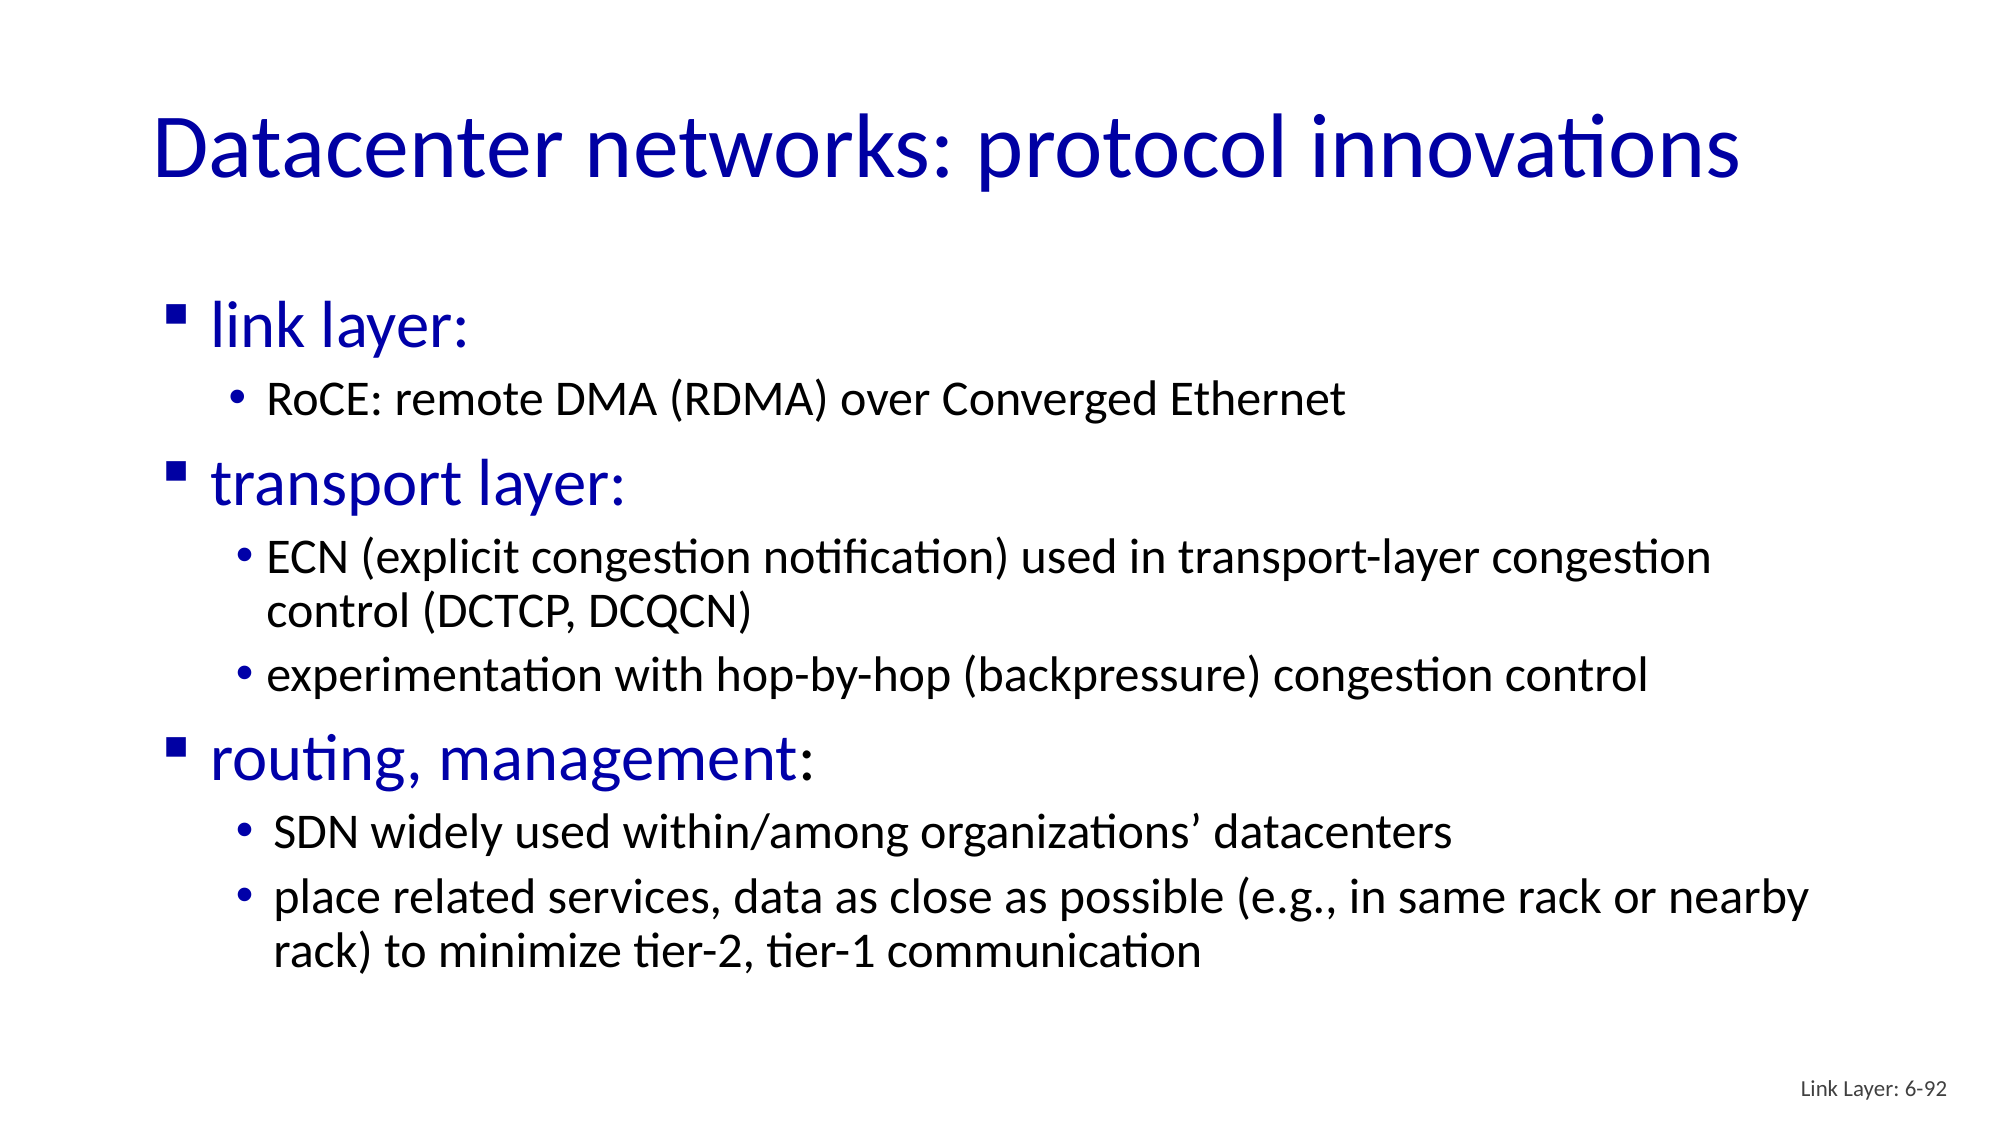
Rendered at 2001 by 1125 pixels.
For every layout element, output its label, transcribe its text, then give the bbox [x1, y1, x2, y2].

slide_number Link Layer: 6-92 [1512, 1056, 1963, 1117]
title Datacenter networks: protocol innovations [137, 74, 1863, 221]
list link layer: RoCE: remote DMA (RDMA) over Converged Ethernet transport layer: ECN (explicit congestion notification) used in transport-layer congestion control (DCTCP, DCQCN) experimentation with hop-by-hop (backpressure) congestion control routing, management: SDN widely used within/among organizations’ datacenters place related services, data as close as possible (e.g., in same rack or nearby rack) to minimize tier-2, tier-1 communication [137, 282, 1863, 997]
